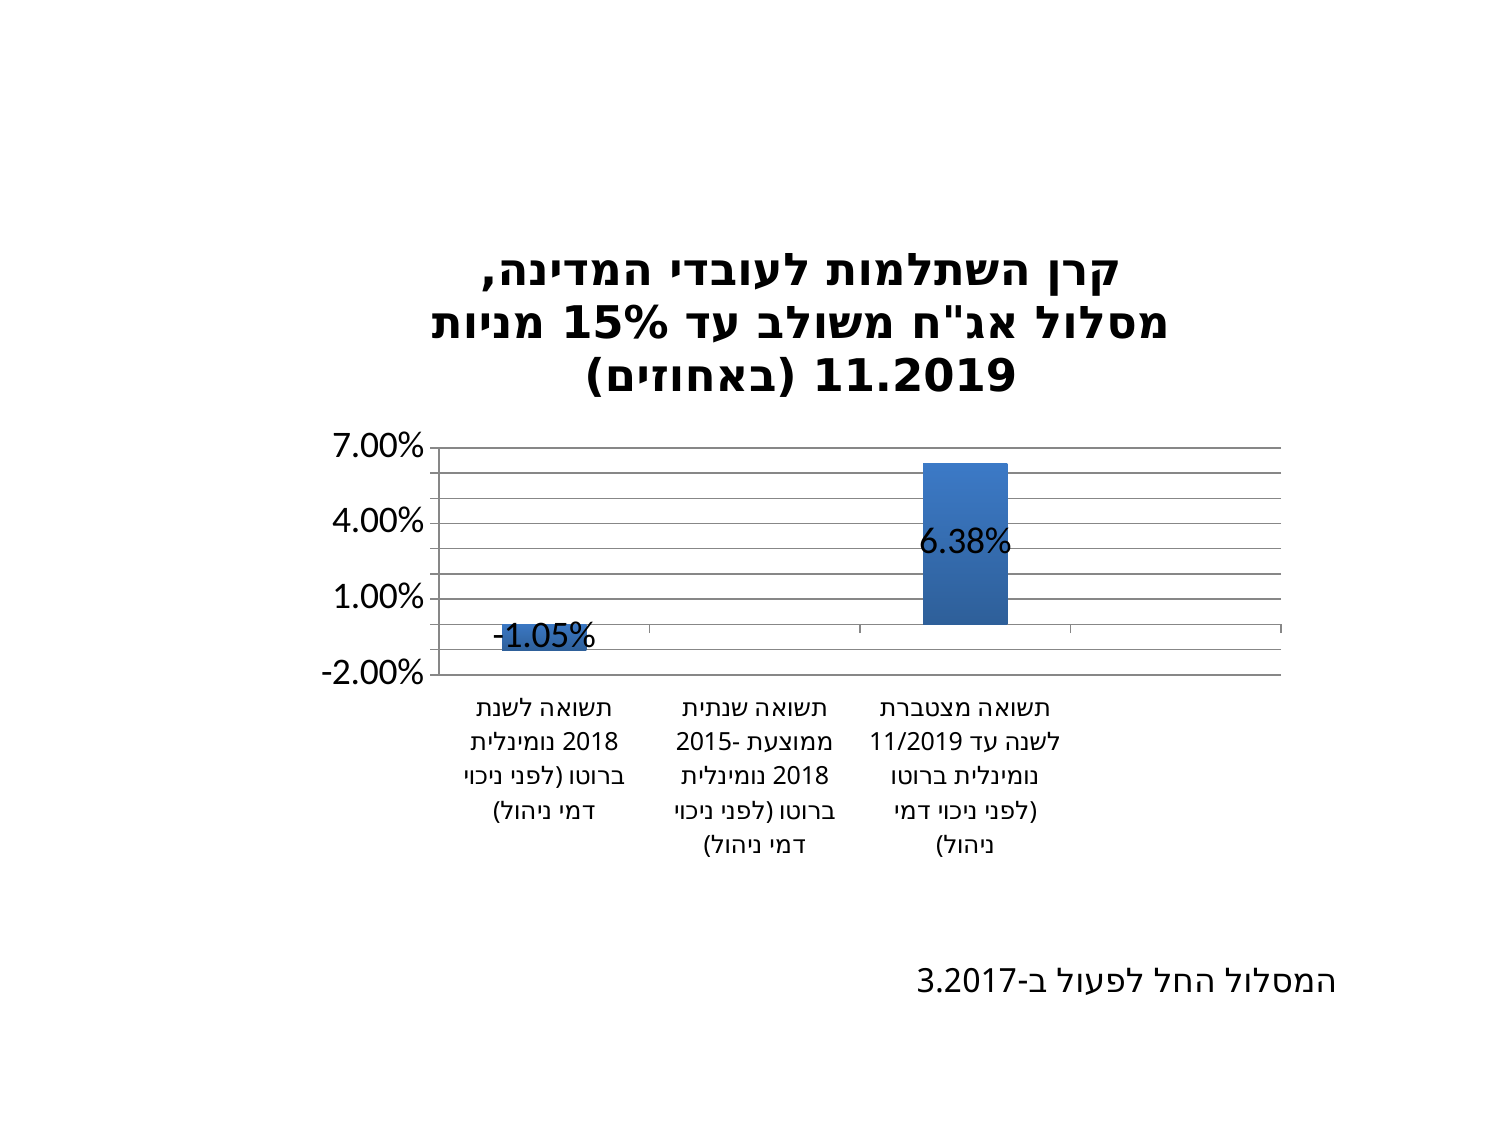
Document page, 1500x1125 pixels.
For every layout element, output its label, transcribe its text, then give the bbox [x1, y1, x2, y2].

chart [300, 207, 1302, 875]
text_box המסלול החל לפעול ב-3.2017 [844, 952, 1353, 1007]
